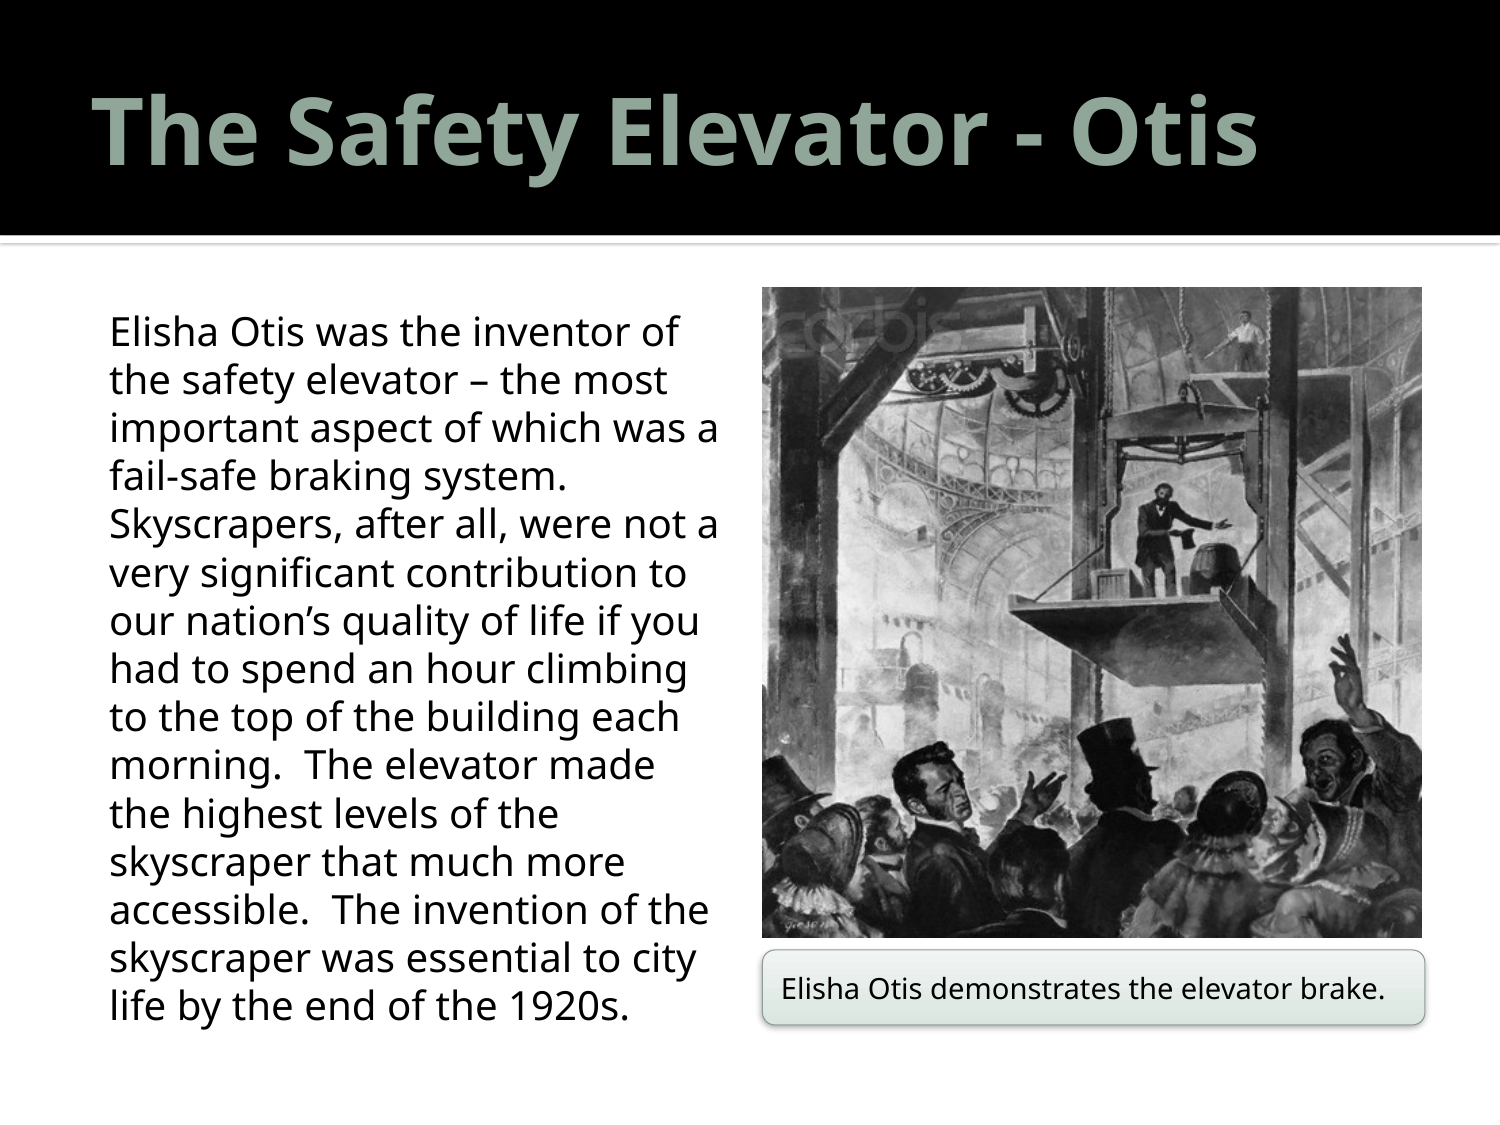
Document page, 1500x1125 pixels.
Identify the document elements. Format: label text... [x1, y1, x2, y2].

text_box Elisha Otis demonstrates the elevator brake. [761, 949, 1426, 1026]
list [762, 287, 1422, 938]
title The Safety Elevator - Otis [75, 24, 1425, 231]
list Elisha Otis was the inventor of the safety elevator – the most important aspect of which was a fail-safe braking system. Skyscrapers, after all, were not a very significant contribution to our nation’s quality of life if you had to spend an hour climbing to the top of the building each morning. The elevator made the highest levels of the skyscraper that much more accessible. The invention of the skyscraper was essential to city life by the end of the 1920s. [75, 291, 738, 1050]
